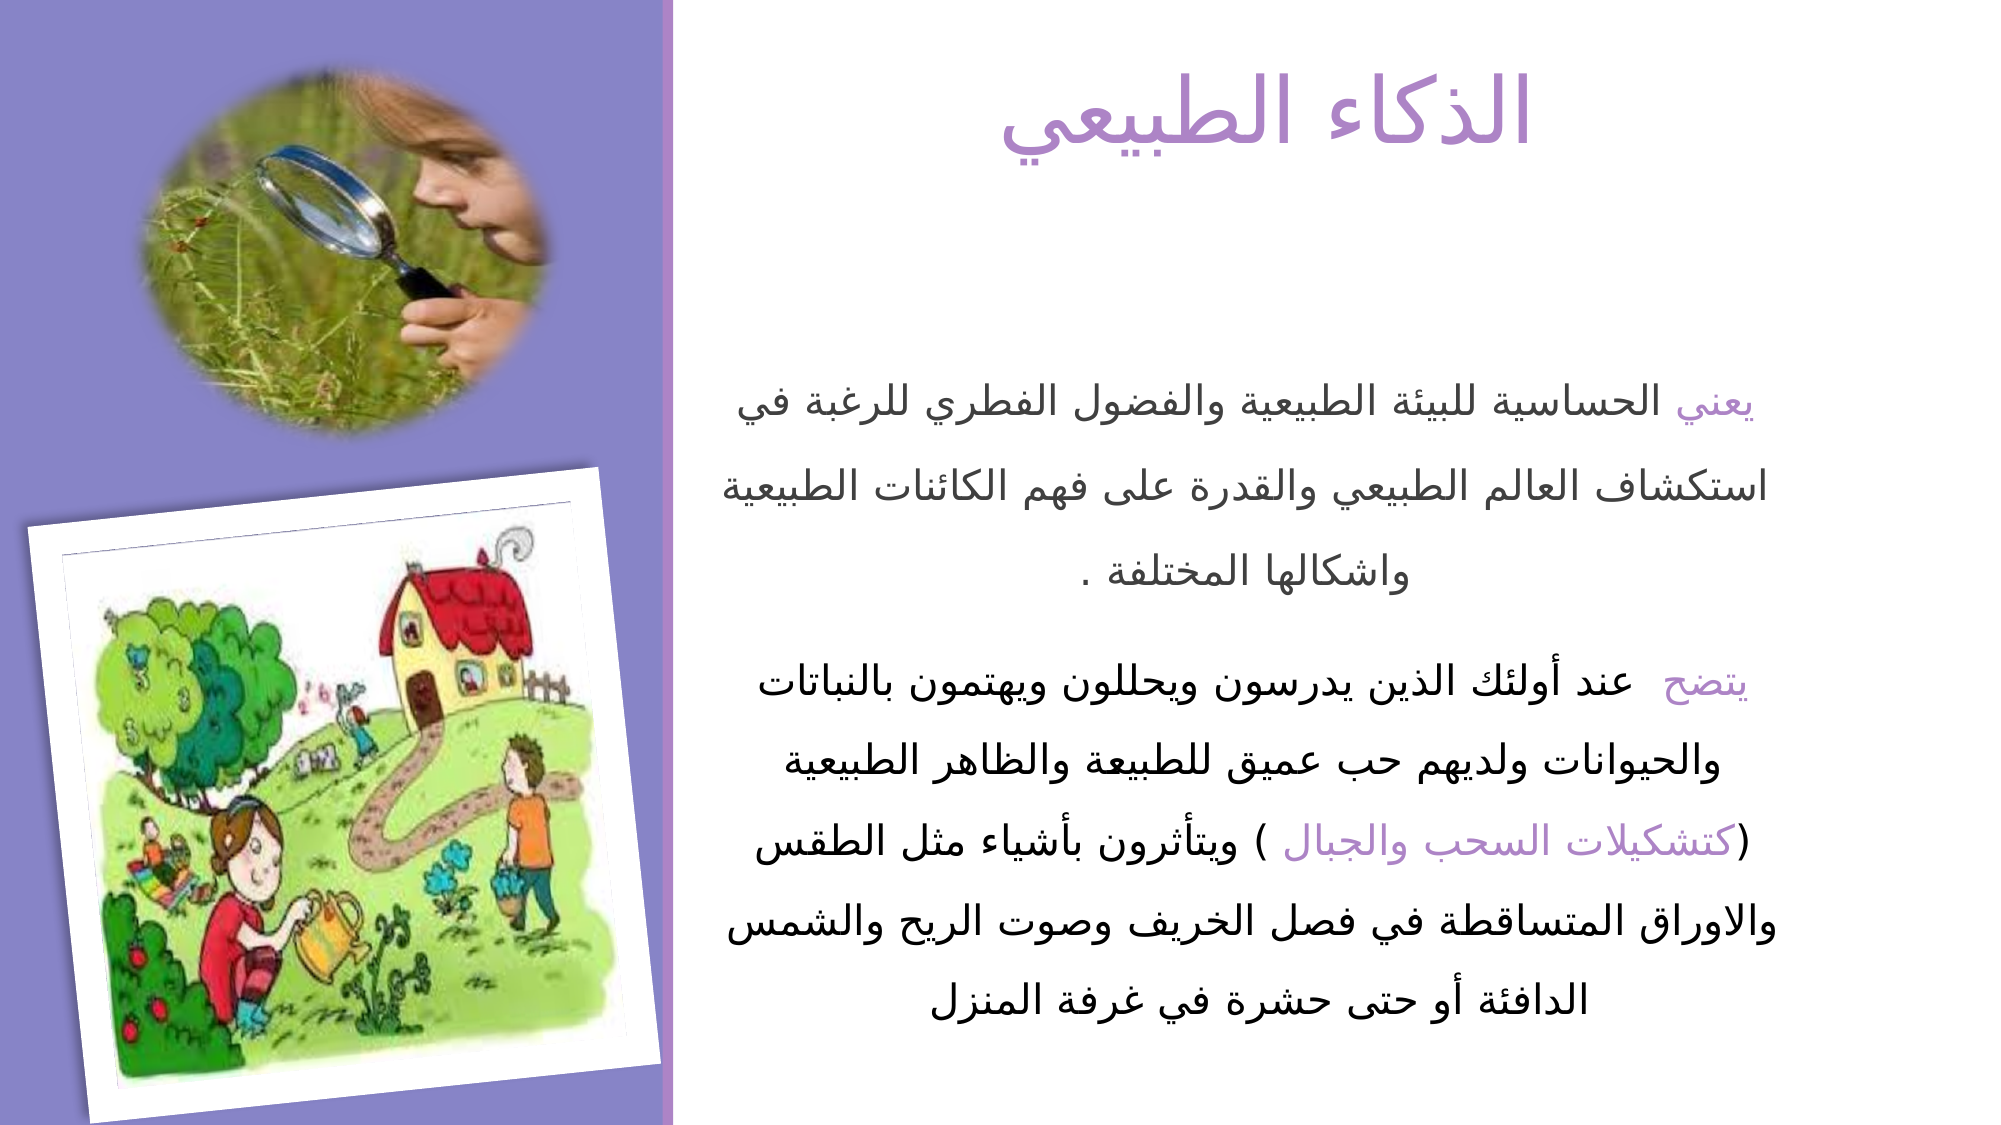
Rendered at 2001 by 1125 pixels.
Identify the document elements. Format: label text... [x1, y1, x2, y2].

title الذكاء الطبيعي [654, 70, 1853, 170]
picture [123, 52, 565, 451]
picture [63, 503, 626, 1089]
list يعني الحساسية للبيئة الطبيعية والفضول الفطري للرغبة في استكشاف العالم الطبيعي والقدرة على فهم الكائنات الطبيعية واشكالها المختلفة . يتضح عند أولئك الذين يدرسون ويحللون ويهتمون بالنباتات والحيوانات ولديهم حب عميق للطبيعة والظاهر الطبيعية (كتشكيلات السحب والجبال ) ويتأثرون بأشياء مثل الطقس والاوراق المتساقطة في فصل الخريف وصوت الريح والشمس الدافئة أو حتى حشرة في غرفة المنزل من هؤلاء (علماء الاحياء والبيئة والمحيطات ، الاطباء البيطريون ، المزارعون ، الصيادون ، الفلاحون ) [720, 262, 1786, 1125]
